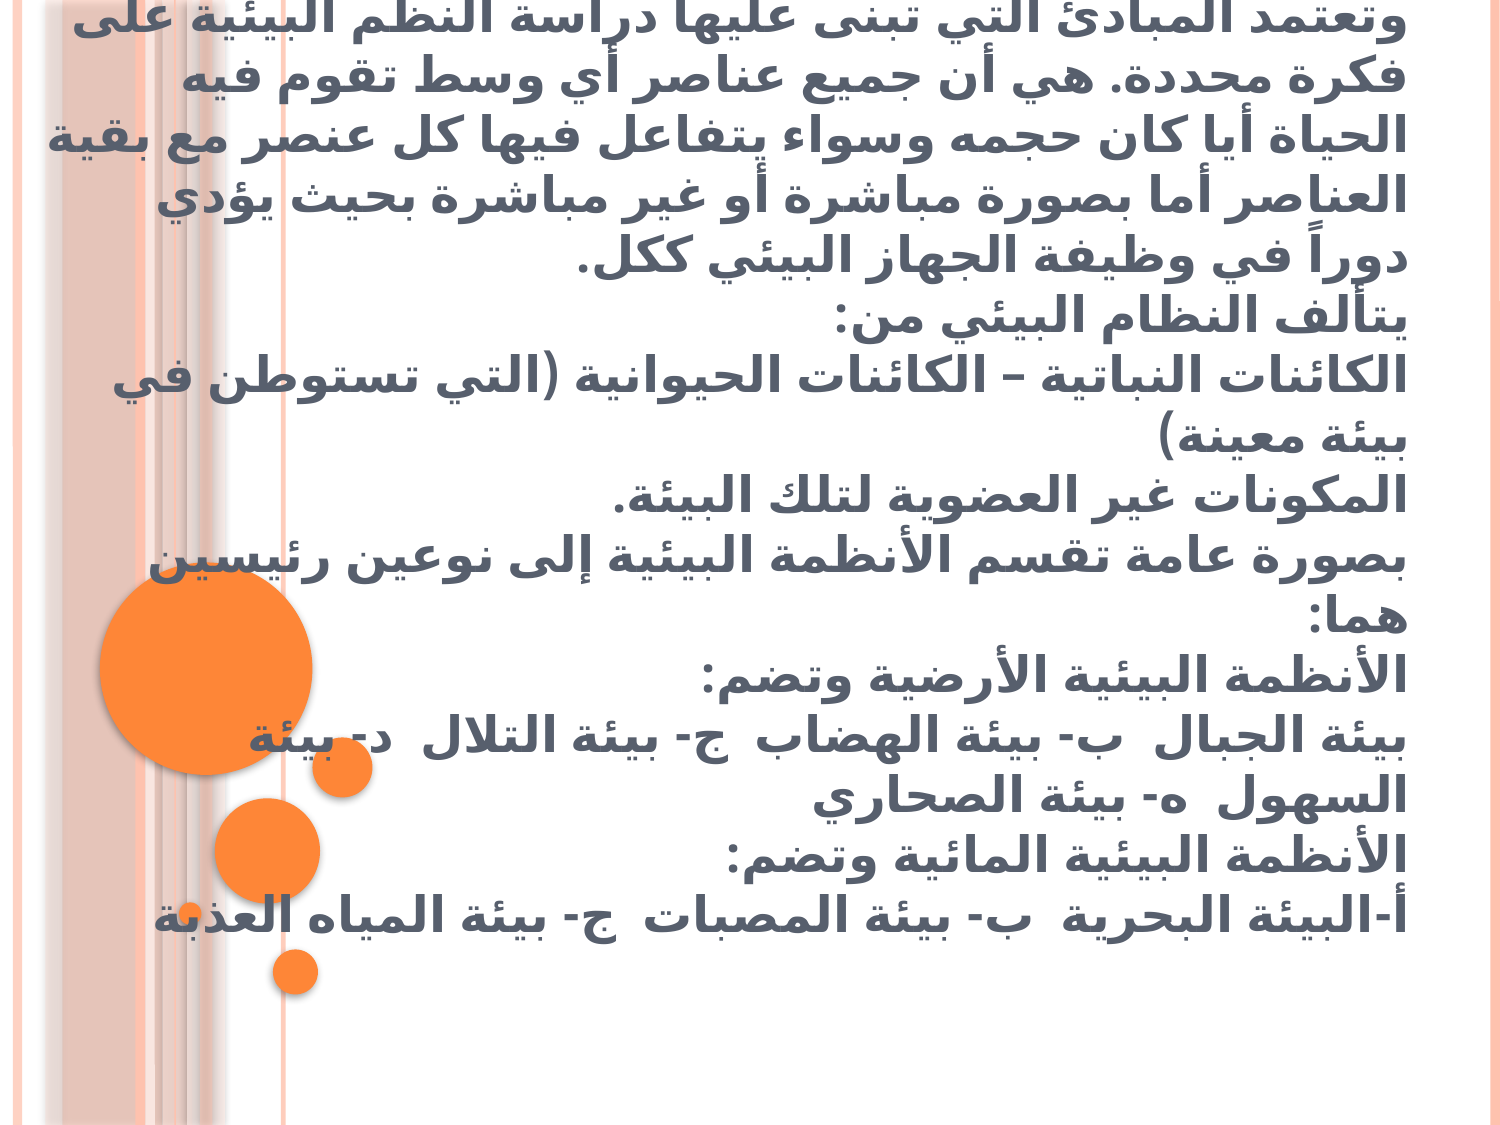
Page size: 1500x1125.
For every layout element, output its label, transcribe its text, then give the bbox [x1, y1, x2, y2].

title النظام البيئي Eco System : يقصد به تواجد المجموعات الحية ضمن وسط طبيعي غير حي ( ماء وهواء وتربة وطاقة ) وبالتالي فهو كيان متكامل يتألف من كائنات حية ومكونات غير حية وطاقة شمسية ومن التفاعلات المتبادلة فيه . وتعتمد المبادئ التي تبنى عليها دراسة النظم البيئية على فكرة محددة. هي أن جميع عناصر أي وسط تقوم فيه الحياة أيا كان حجمه وسواء يتفاعل فيها كل عنصر مع بقية العناصر أما بصورة مباشرة أو غير مباشرة بحيث يؤدي دوراً في وظيفة الجهاز البيئي ككل. يتألف النظام البيئي من: الكائنات النباتية – الكائنات الحيوانية (التي تستوطن في بيئة معينة) المكونات غير العضوية لتلك البيئة. بصورة عامة تقسم الأنظمة البيئية إلى نوعين رئيسين هما: الأنظمة البيئية الأرضية وتضم: بيئة الجبال ب- بيئة الهضاب ج- بيئة التلال د- بيئة السهول ه- بيئة الصحاري الأنظمة البيئية المائية وتضم: أ-البيئة البحرية ب- بيئة المصبات ج- بيئة المياه العذبة [24, 0, 1425, 1100]
